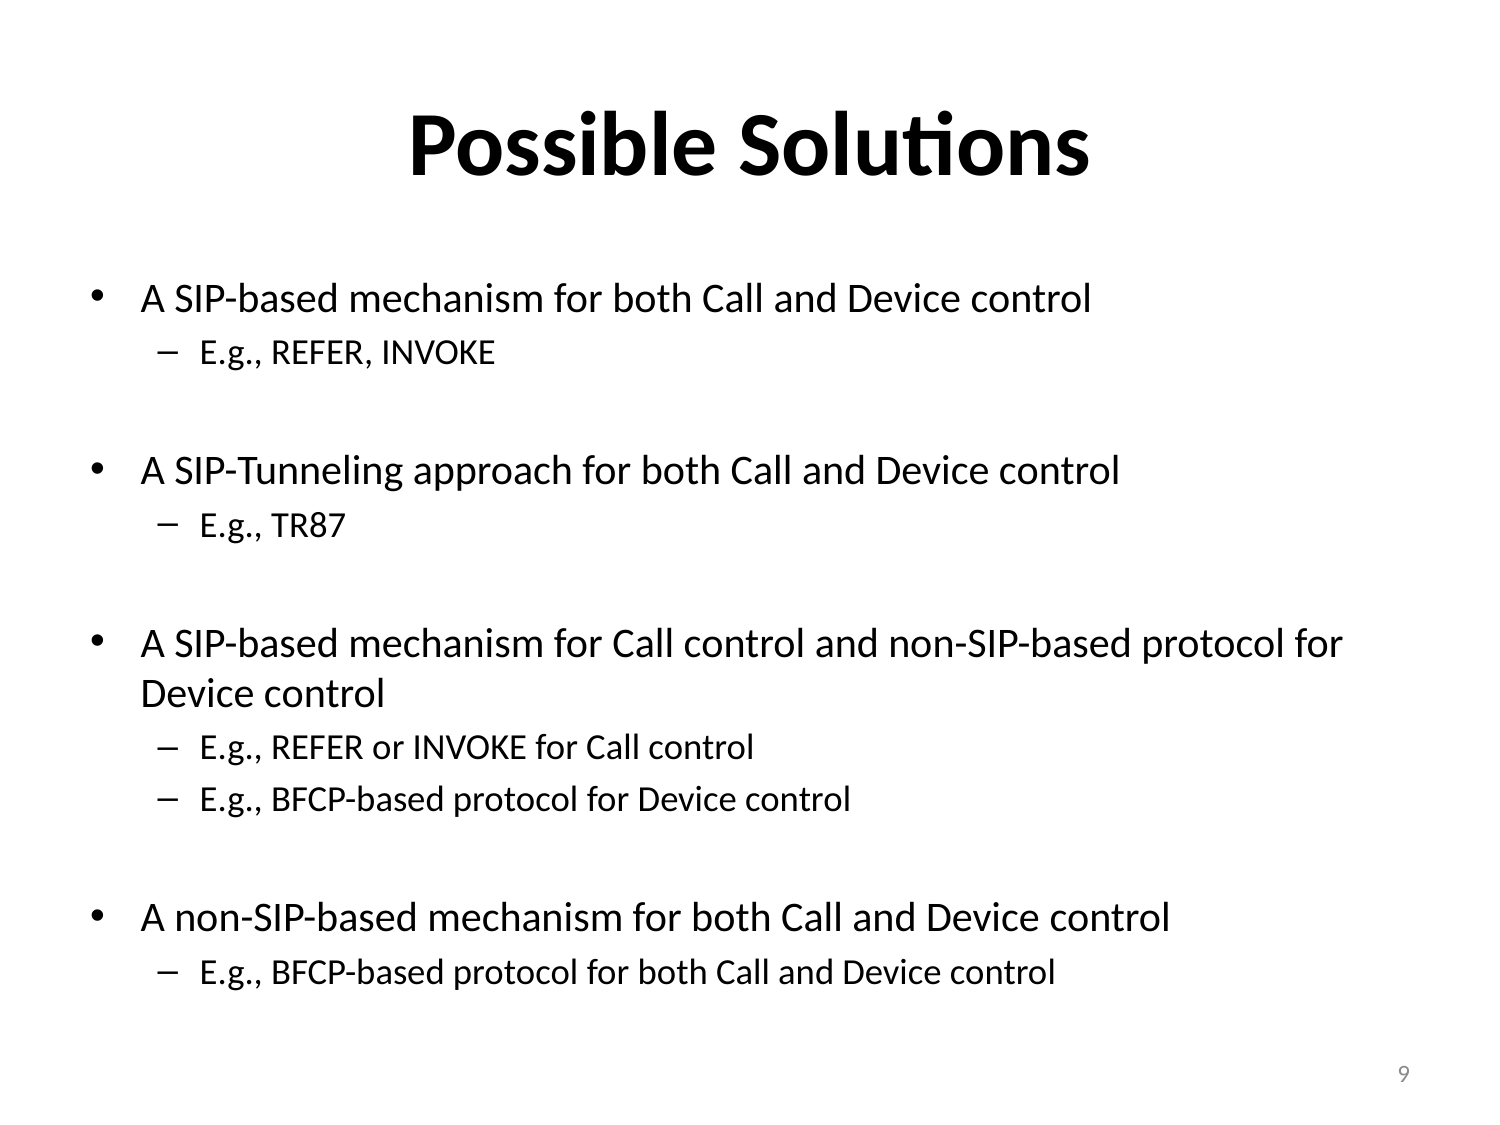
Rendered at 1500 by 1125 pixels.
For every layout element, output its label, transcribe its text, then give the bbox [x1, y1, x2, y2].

list A SIP-based mechanism for both Call and Device control E.g., REFER, INVOKE A SIP-Tunneling approach for both Call and Device control E.g., TR87 A SIP-based mechanism for Call control and non-SIP-based protocol for Device control E.g., REFER or INVOKE for Call control E.g., BFCP-based protocol for Device control A non-SIP-based mechanism for both Call and Device control E.g., BFCP-based protocol for both Call and Device control [75, 262, 1425, 1005]
title Possible Solutions [75, 45, 1425, 233]
slide_number 9 [1074, 1042, 1425, 1103]
